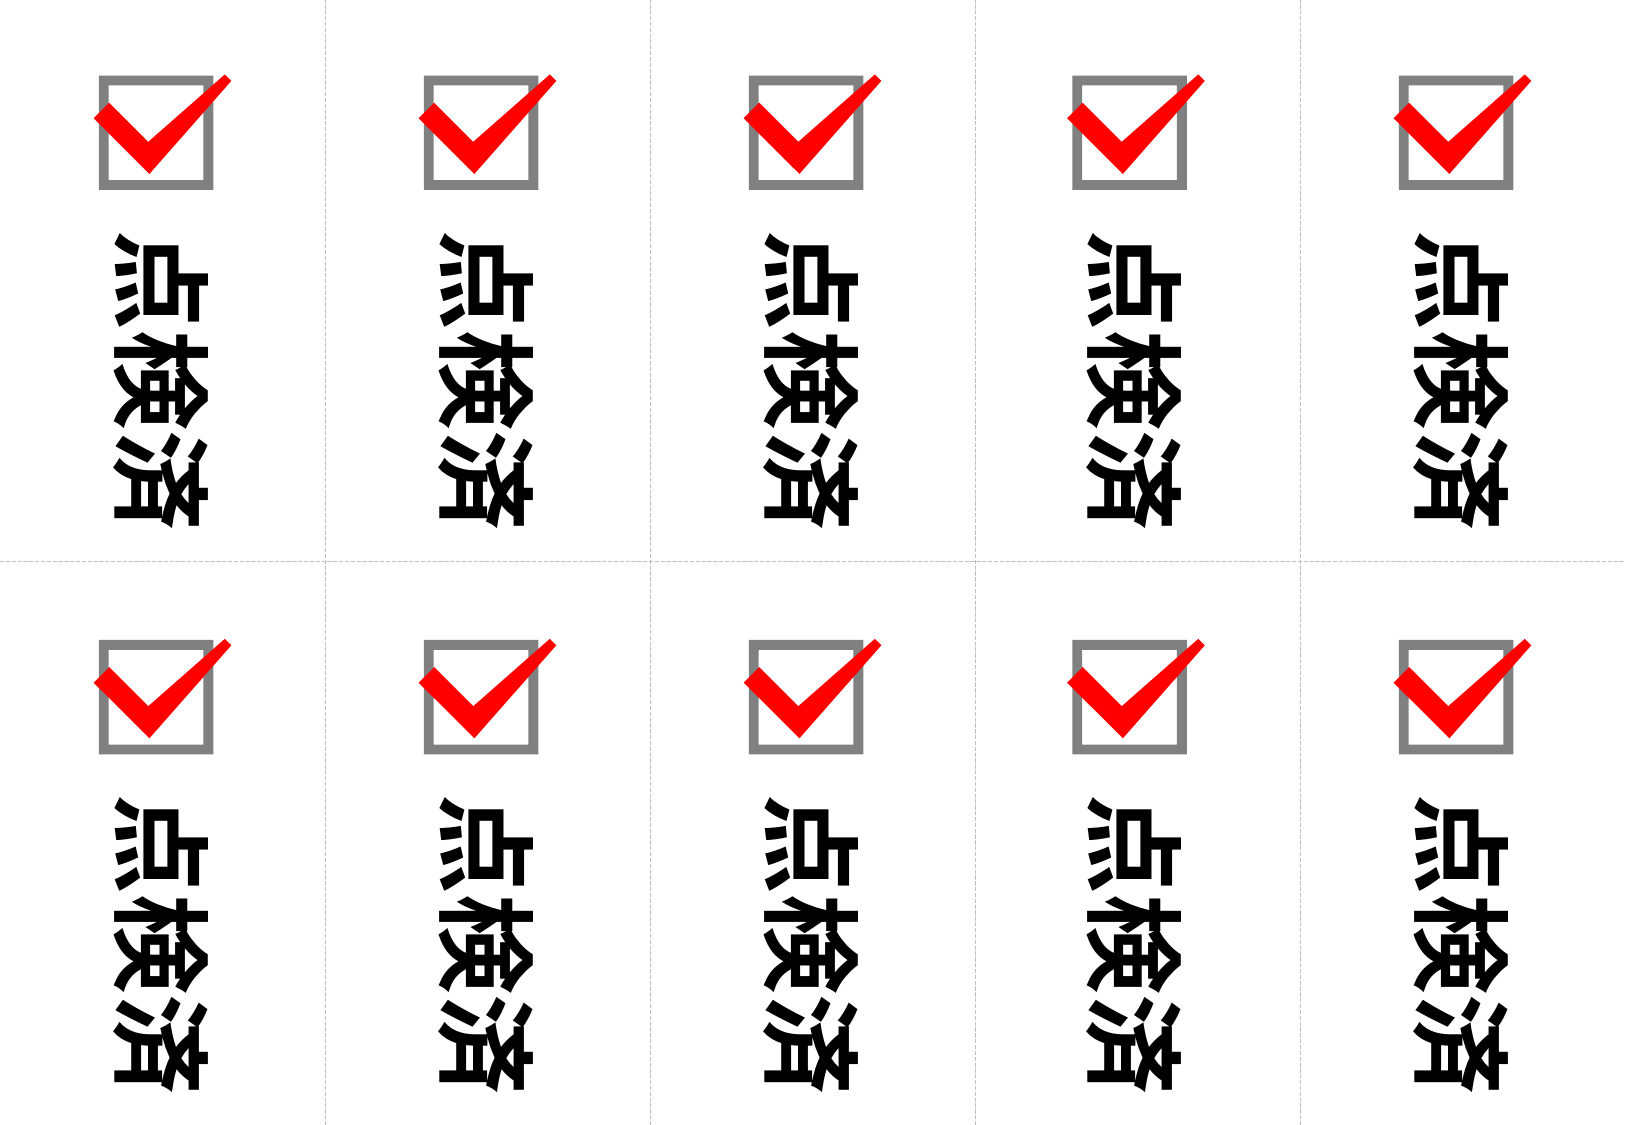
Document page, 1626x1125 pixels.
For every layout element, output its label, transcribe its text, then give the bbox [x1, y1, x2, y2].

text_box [93, 638, 232, 755]
text_box 点検済 [426, 220, 548, 541]
text_box 点検済 [751, 220, 873, 541]
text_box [743, 74, 882, 191]
text_box 点検済 [1401, 220, 1523, 541]
text_box 点検済 [101, 220, 223, 541]
text_box 点検済 [1075, 784, 1197, 1105]
text_box 点検済 [751, 784, 873, 1105]
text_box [1393, 638, 1532, 755]
text_box 点検済 [1075, 220, 1197, 541]
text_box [1067, 74, 1205, 191]
text_box 点検済 [1401, 784, 1523, 1105]
text_box 点検済 [101, 784, 223, 1105]
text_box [418, 638, 557, 755]
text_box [418, 74, 557, 191]
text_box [1067, 638, 1205, 755]
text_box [1393, 74, 1532, 191]
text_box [743, 638, 882, 755]
text_box 点検済 [426, 784, 548, 1105]
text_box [93, 74, 232, 191]
